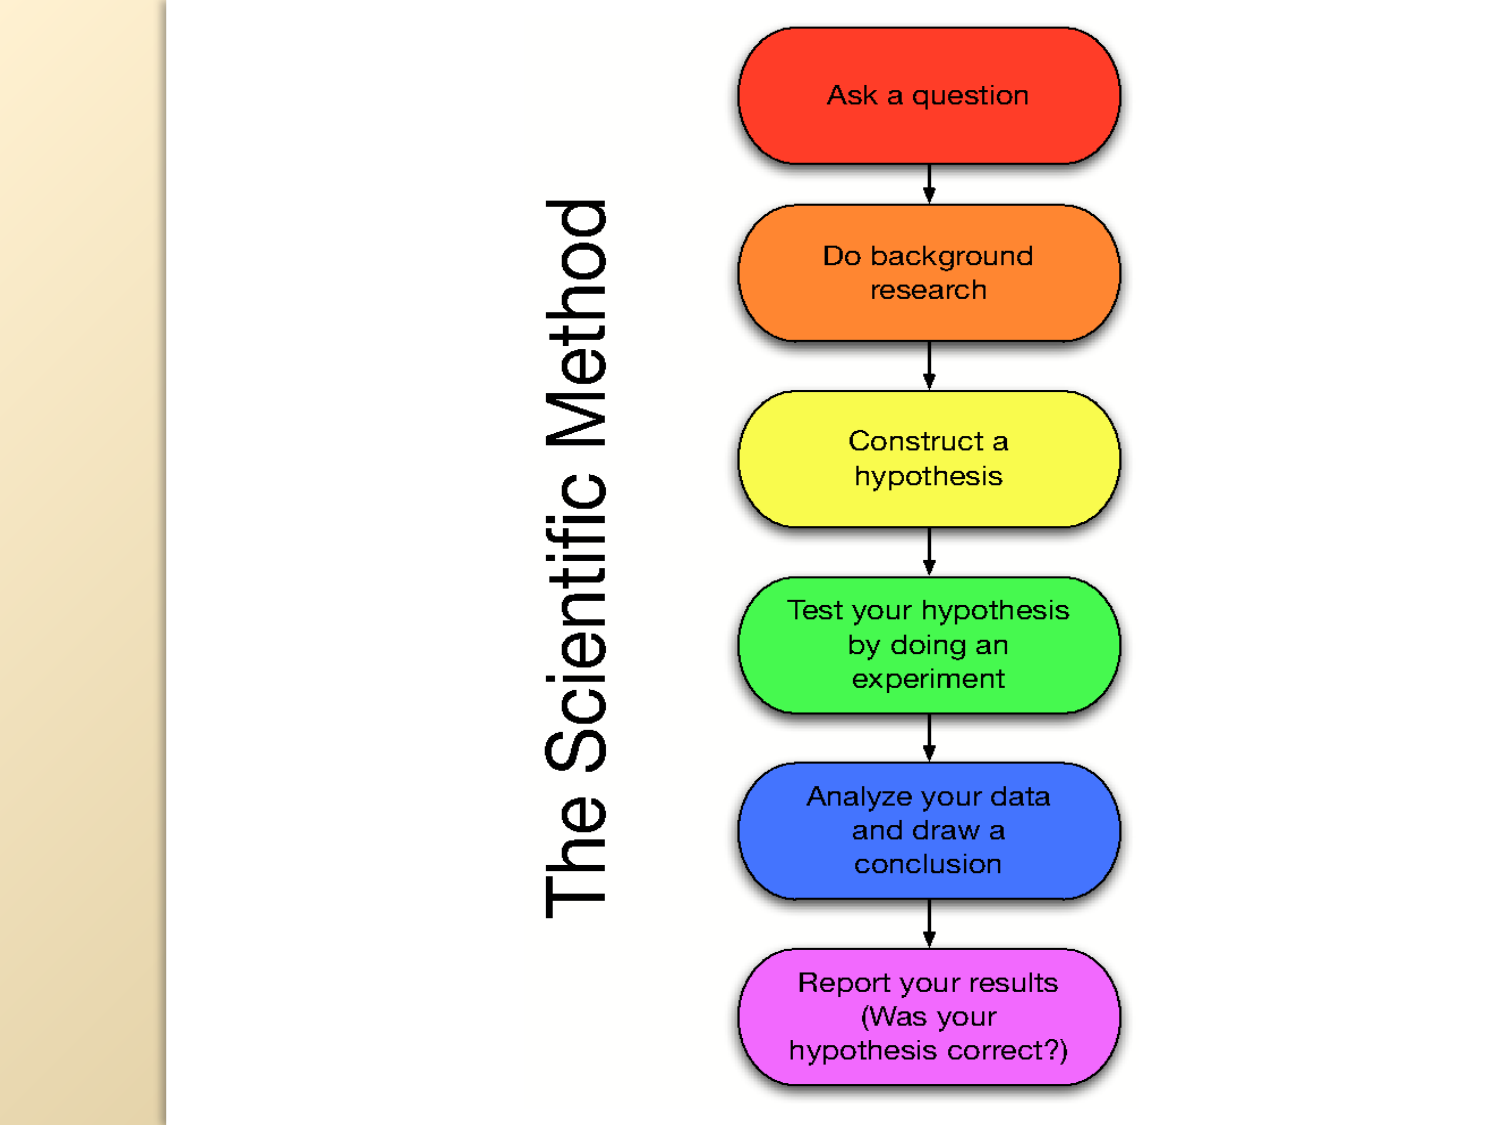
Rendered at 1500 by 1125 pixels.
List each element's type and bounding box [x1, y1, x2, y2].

picture [349, 0, 1313, 1125]
